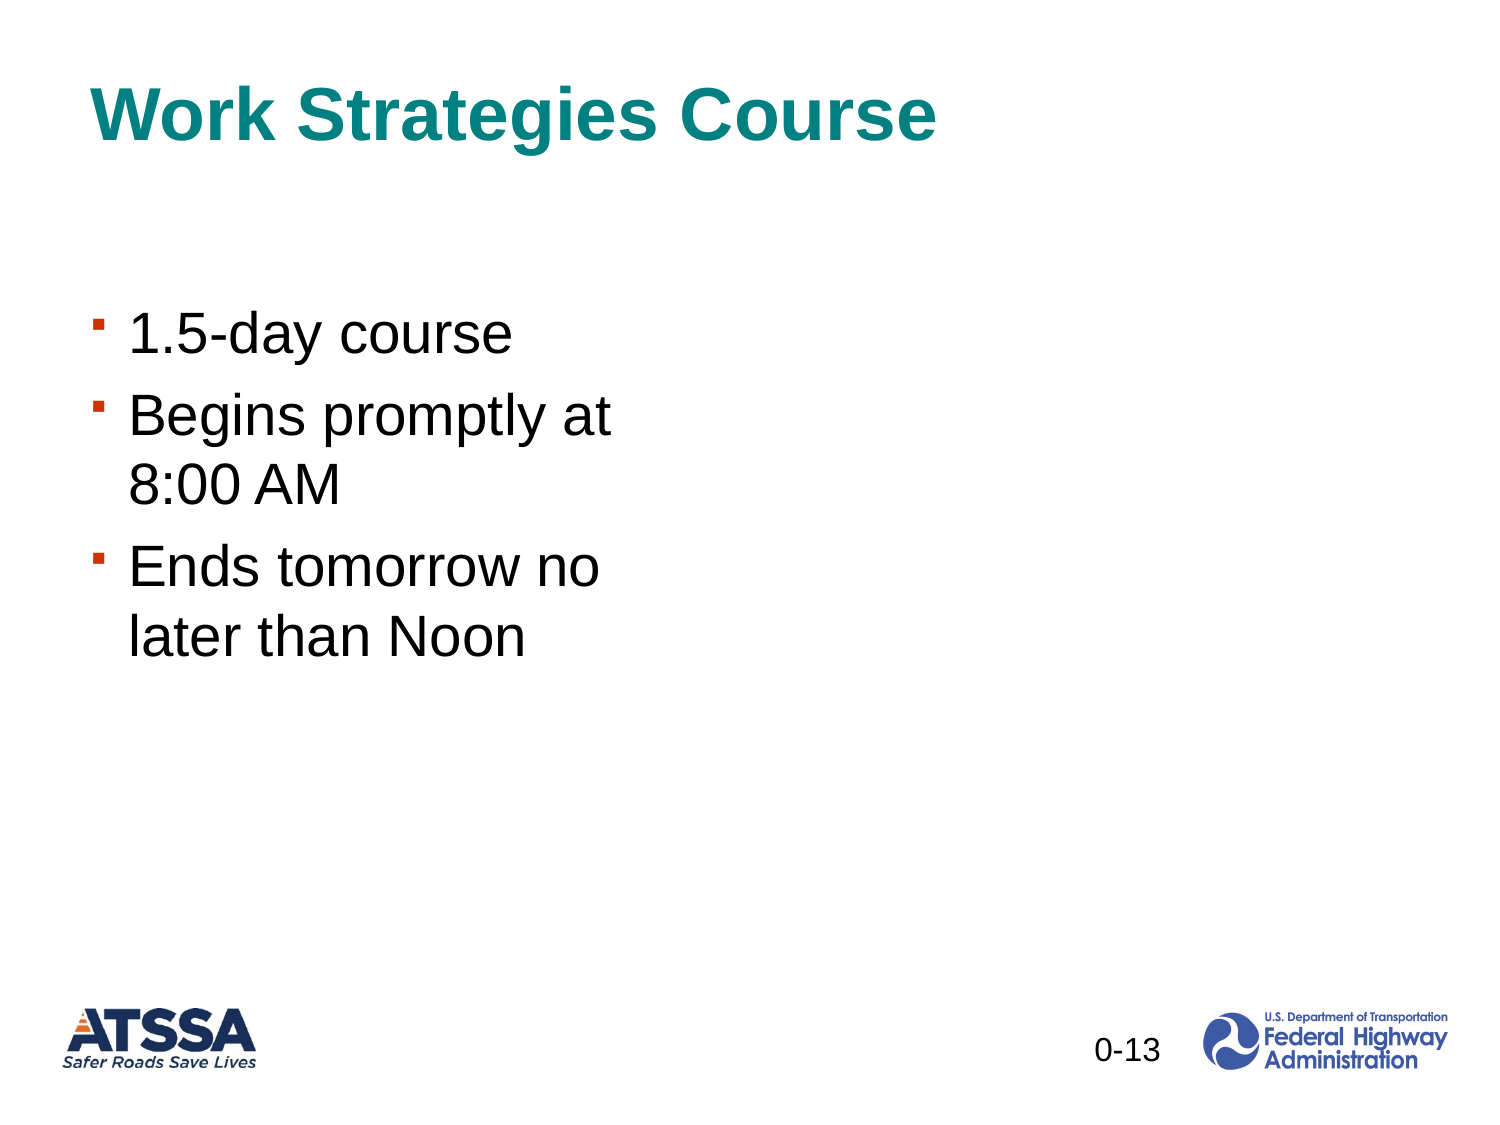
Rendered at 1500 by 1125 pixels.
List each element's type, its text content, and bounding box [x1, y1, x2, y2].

list 1.5-day course Begins promptly at 8:00 AM Ends tomorrow no later than Noon [74, 287, 663, 1013]
picture [1200, 1008, 1450, 1072]
title Work Strategies Course [75, 62, 1500, 159]
picture [62, 1008, 256, 1068]
